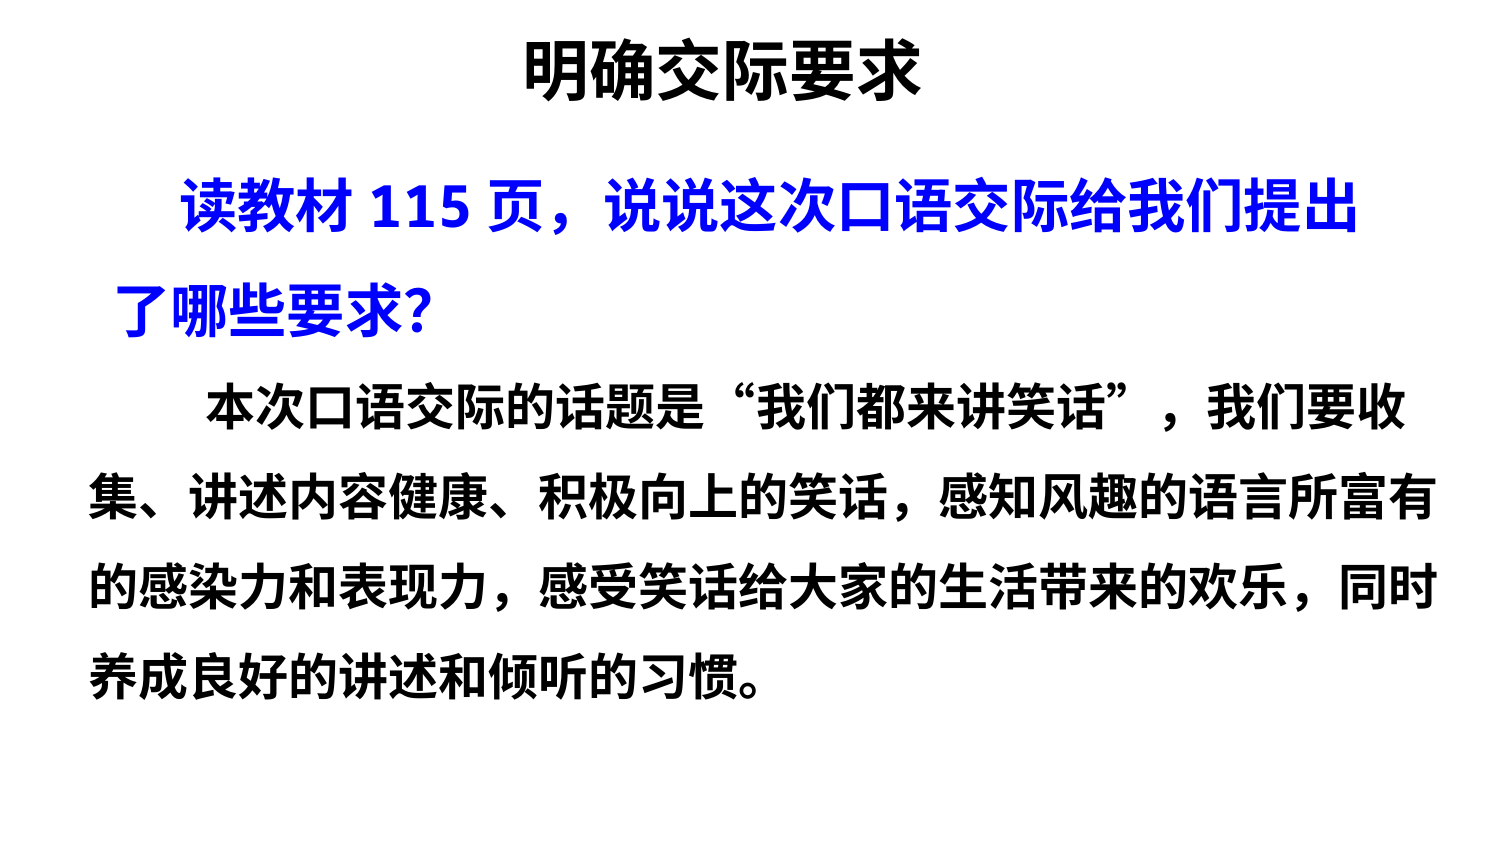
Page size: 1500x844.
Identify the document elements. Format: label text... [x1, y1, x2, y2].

text_box 明确交际要求 [507, 21, 939, 116]
text_box 本次口语交际的话题是“我们都来讲笑话”，我们要收集、讲述内容健康、积极向上的笑话，感知风趣的语言所富有的感染力和表现力，感受笑话给大家的生活带来的欢乐，同时养成良好的讲述和倾听的习惯。 [74, 337, 1465, 713]
text_box 读教材115页，说说这次口语交际给我们提出了哪些要求？ [97, 127, 1410, 352]
